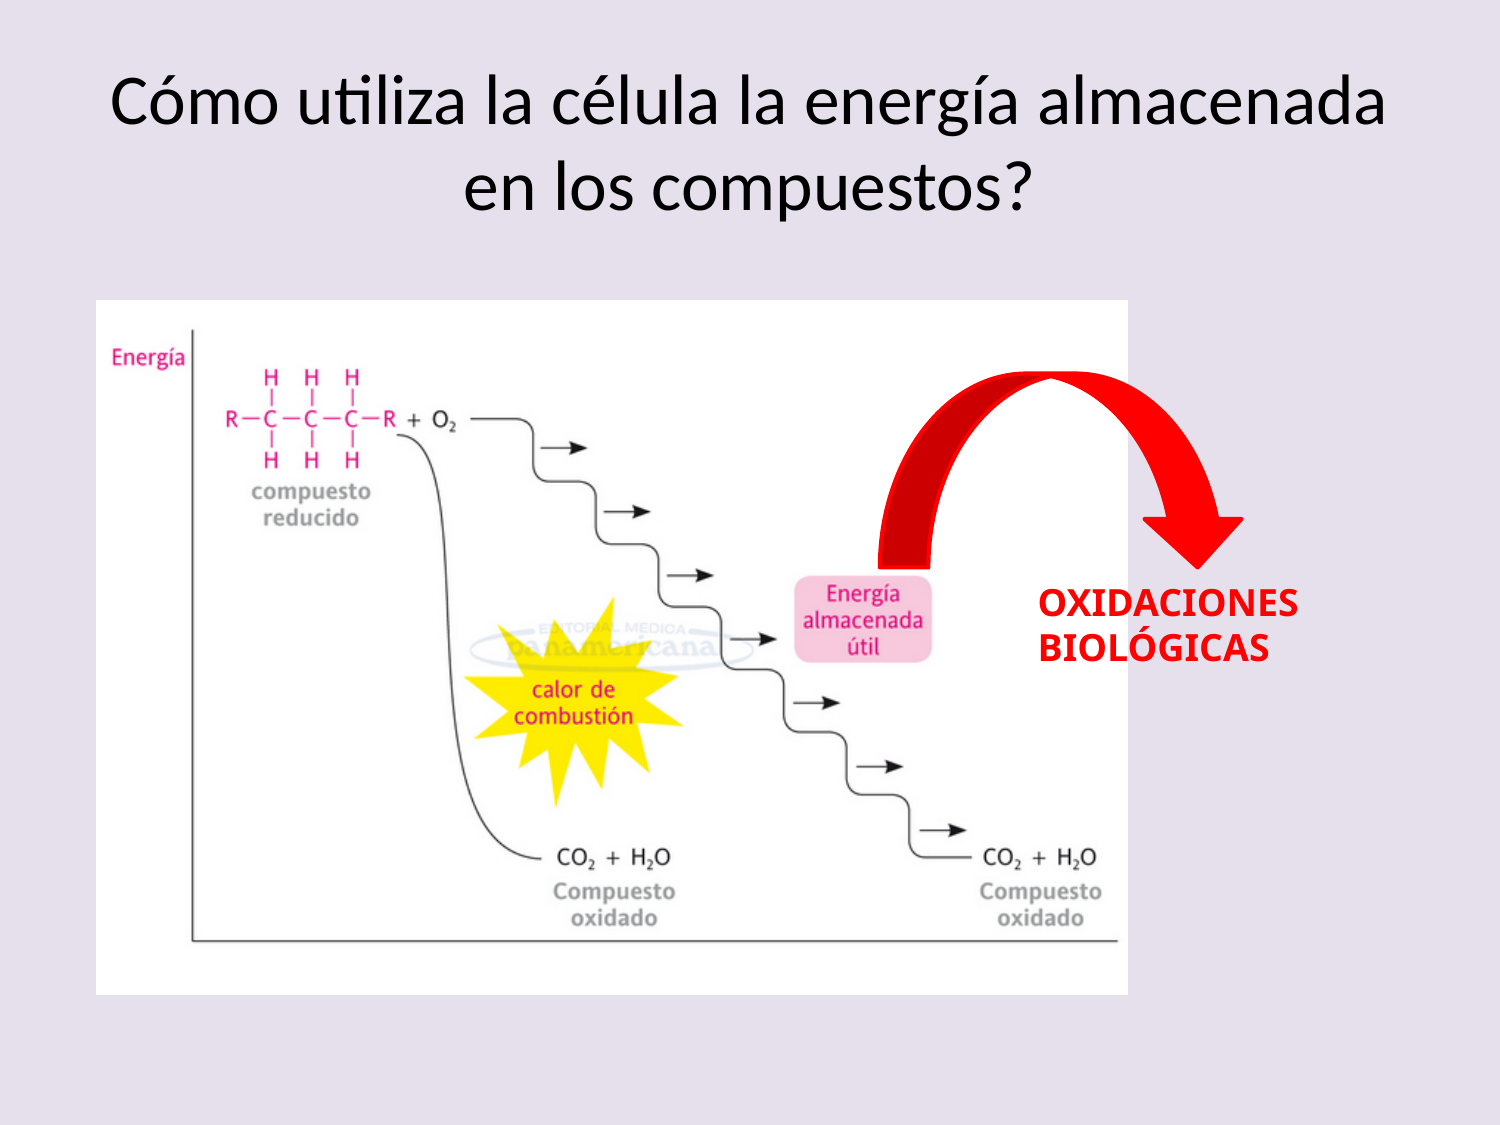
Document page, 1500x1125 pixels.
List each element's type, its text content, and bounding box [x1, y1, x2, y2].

text_box OXIDACIONES BIOLÓGICAS [1133, 571, 1378, 722]
picture [95, 299, 1129, 995]
title Cómo utiliza la célula la energía almacenada en los compuestos? [75, 45, 1425, 233]
text_box [1133, 386, 1244, 570]
